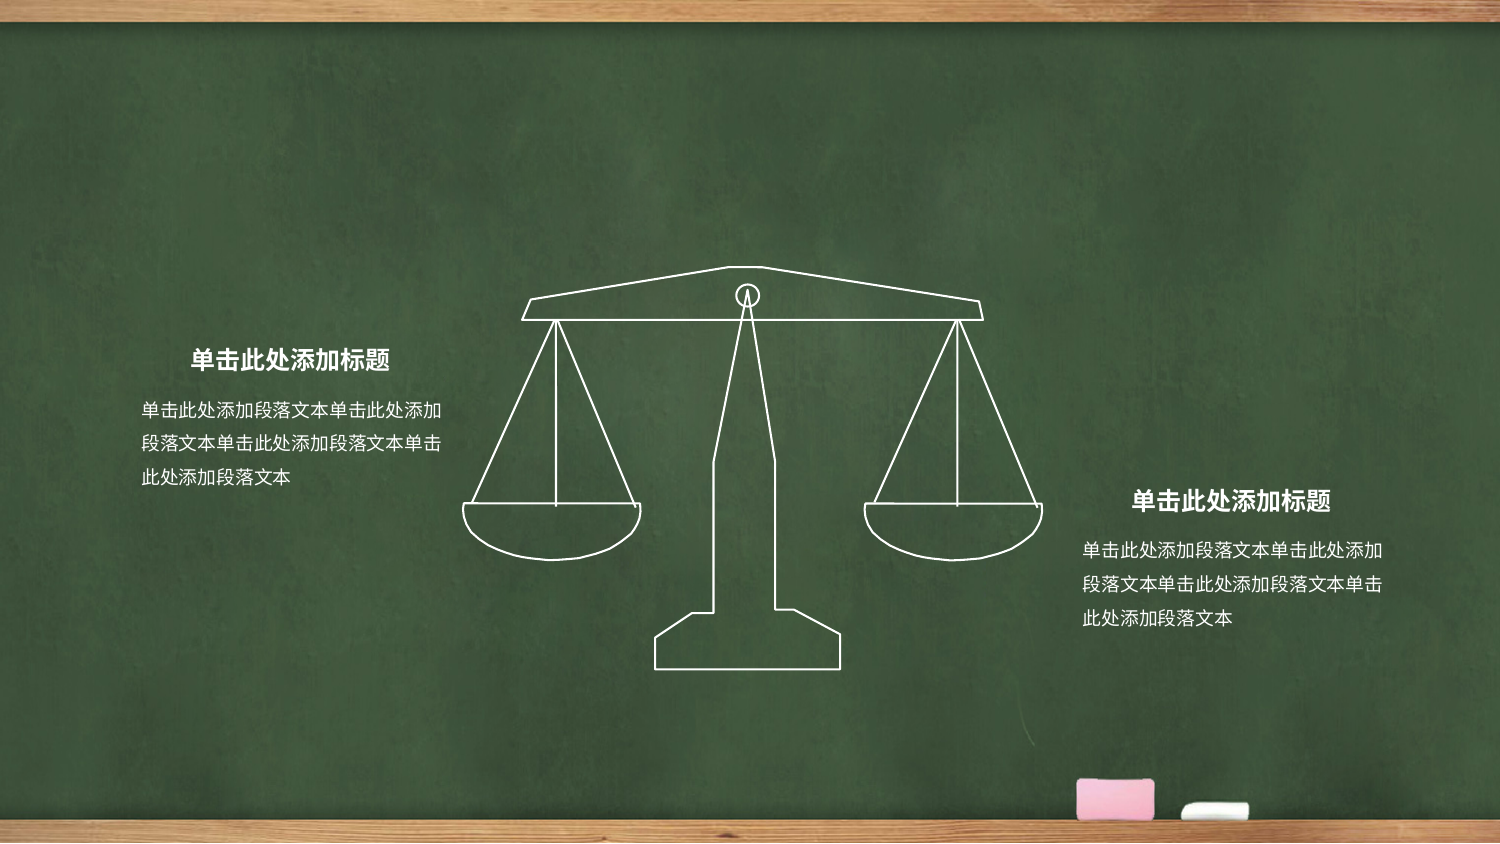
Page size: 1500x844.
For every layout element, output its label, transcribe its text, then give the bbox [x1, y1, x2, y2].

text_box [523, 267, 983, 320]
picture [0, 0, 1500, 844]
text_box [864, 318, 1043, 561]
text_box 单击此处添加段落文本单击此处添加段落文本单击此处添加段落文本单击此处添加段落文本 [1071, 522, 1396, 635]
text_box [655, 320, 841, 670]
text_box 单击此处添加标题 [159, 338, 422, 381]
text_box 单击此处添加段落文本单击此处添加段落文本单击此处添加段落文本单击此处添加段落文本 [129, 381, 455, 494]
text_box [462, 318, 641, 561]
text_box [736, 284, 760, 307]
text_box 单击此处添加标题 [1101, 479, 1363, 522]
